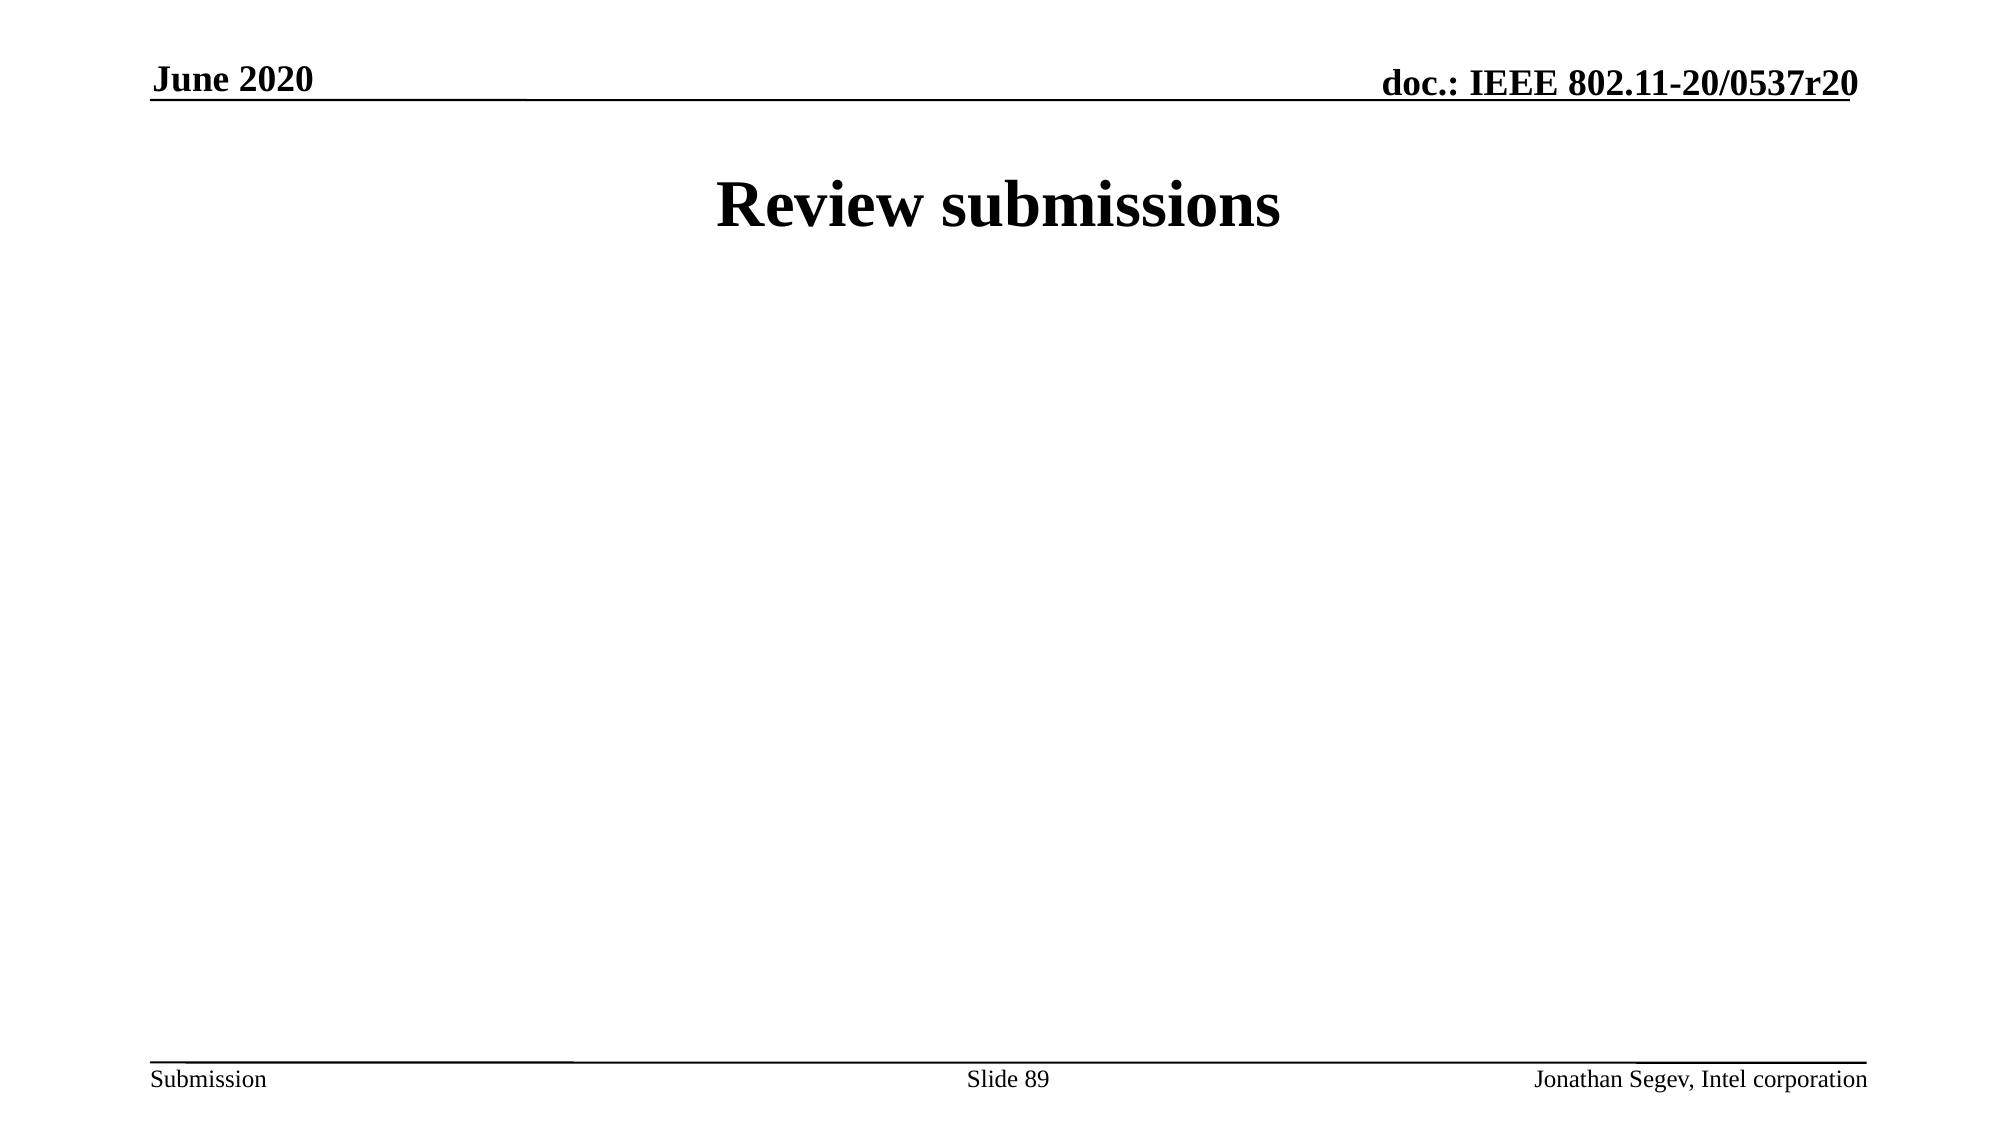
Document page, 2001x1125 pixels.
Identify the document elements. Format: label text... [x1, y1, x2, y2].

title Review submissions [149, 112, 1850, 288]
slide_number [152, 54, 563, 100]
slide_number Slide 89 [950, 1061, 1067, 1123]
footer Jonathan Segev, Intel corporation [1171, 1061, 1869, 1093]
